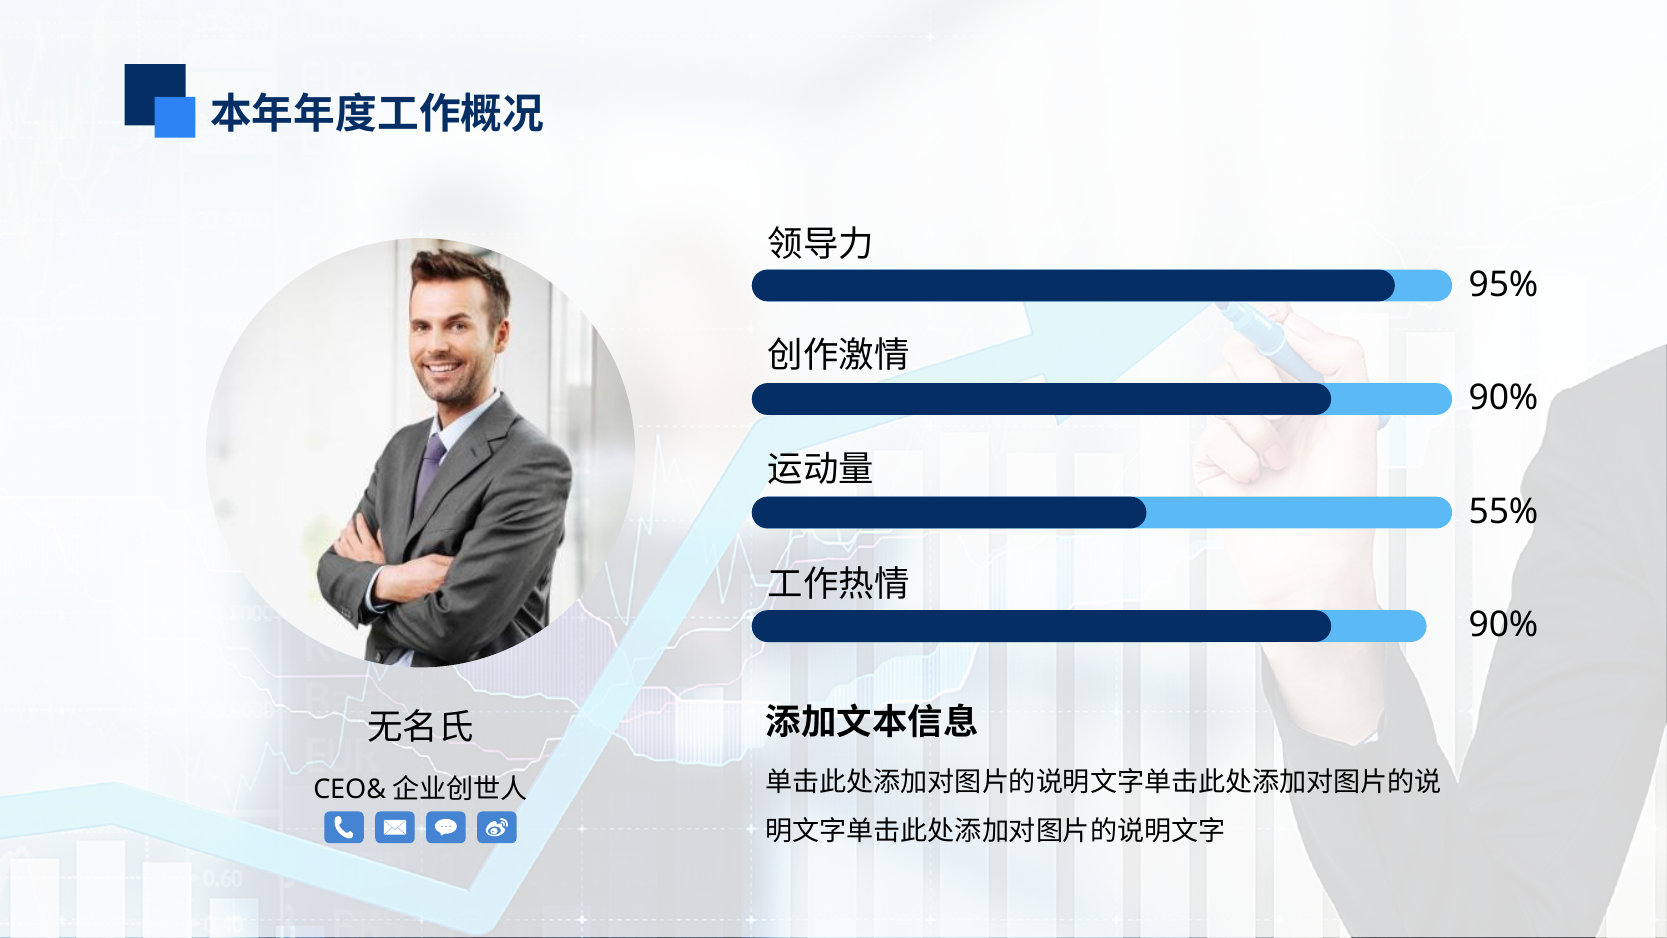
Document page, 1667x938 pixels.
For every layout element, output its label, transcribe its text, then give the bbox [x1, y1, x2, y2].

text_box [324, 811, 517, 844]
text_box [749, 380, 1334, 418]
text_box 90% [1452, 593, 1618, 653]
text_box 添加文本信息 单击此处添加对图片的说明文字单击此处添加对图片的说明文字单击此处添加对图片的说明文字 [749, 690, 1478, 876]
text_box 55% [1452, 479, 1618, 539]
text_box [749, 267, 1397, 304]
text_box 运动量 [751, 438, 918, 497]
text_box 领导力 [751, 212, 918, 272]
text_box [749, 608, 1334, 645]
text_box 本年年度工作概况 [195, 78, 574, 144]
text_box 90% [1452, 366, 1618, 425]
text_box [1317, 608, 1429, 645]
text_box [123, 62, 188, 127]
text_box 95% [1452, 252, 1618, 312]
picture [205, 238, 636, 668]
text_box [1316, 380, 1452, 418]
text_box 创作激情 [751, 323, 969, 383]
text_box 工作热情 [751, 552, 969, 612]
text_box [749, 494, 1149, 531]
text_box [267, 683, 574, 809]
text_box [1383, 267, 1452, 304]
text_box [1135, 494, 1452, 531]
text_box [153, 95, 197, 140]
